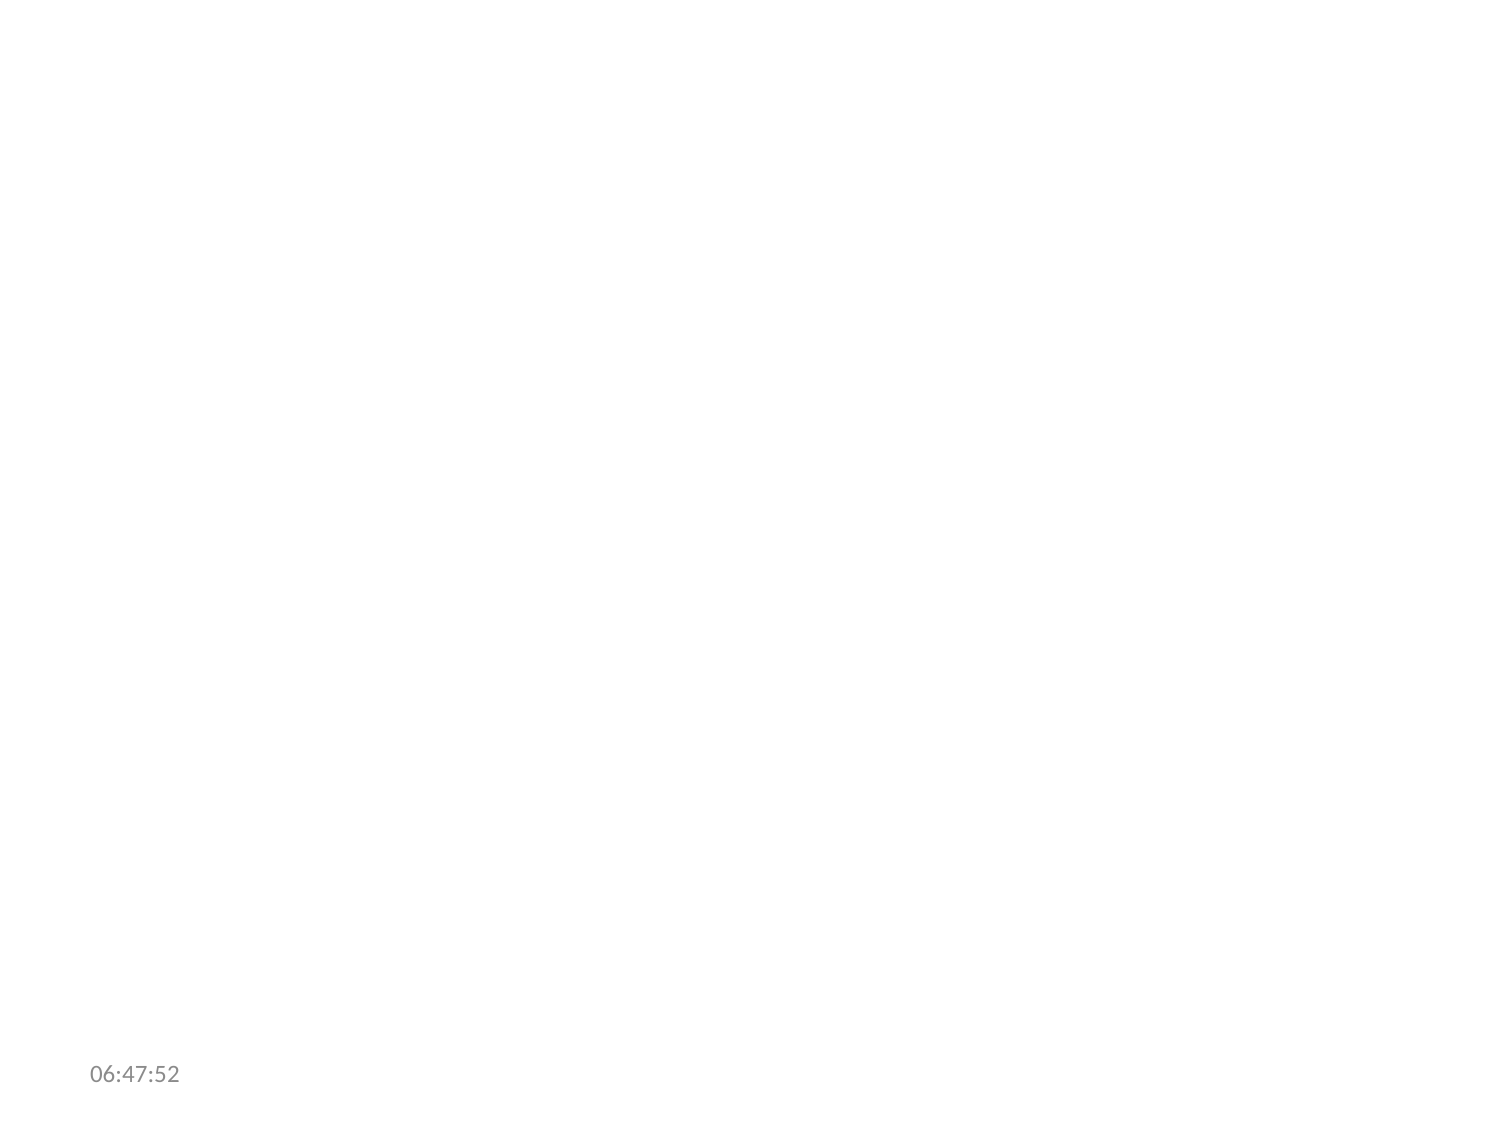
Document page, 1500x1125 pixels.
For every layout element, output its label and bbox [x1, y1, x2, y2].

slide_number [75, 1042, 425, 1103]
